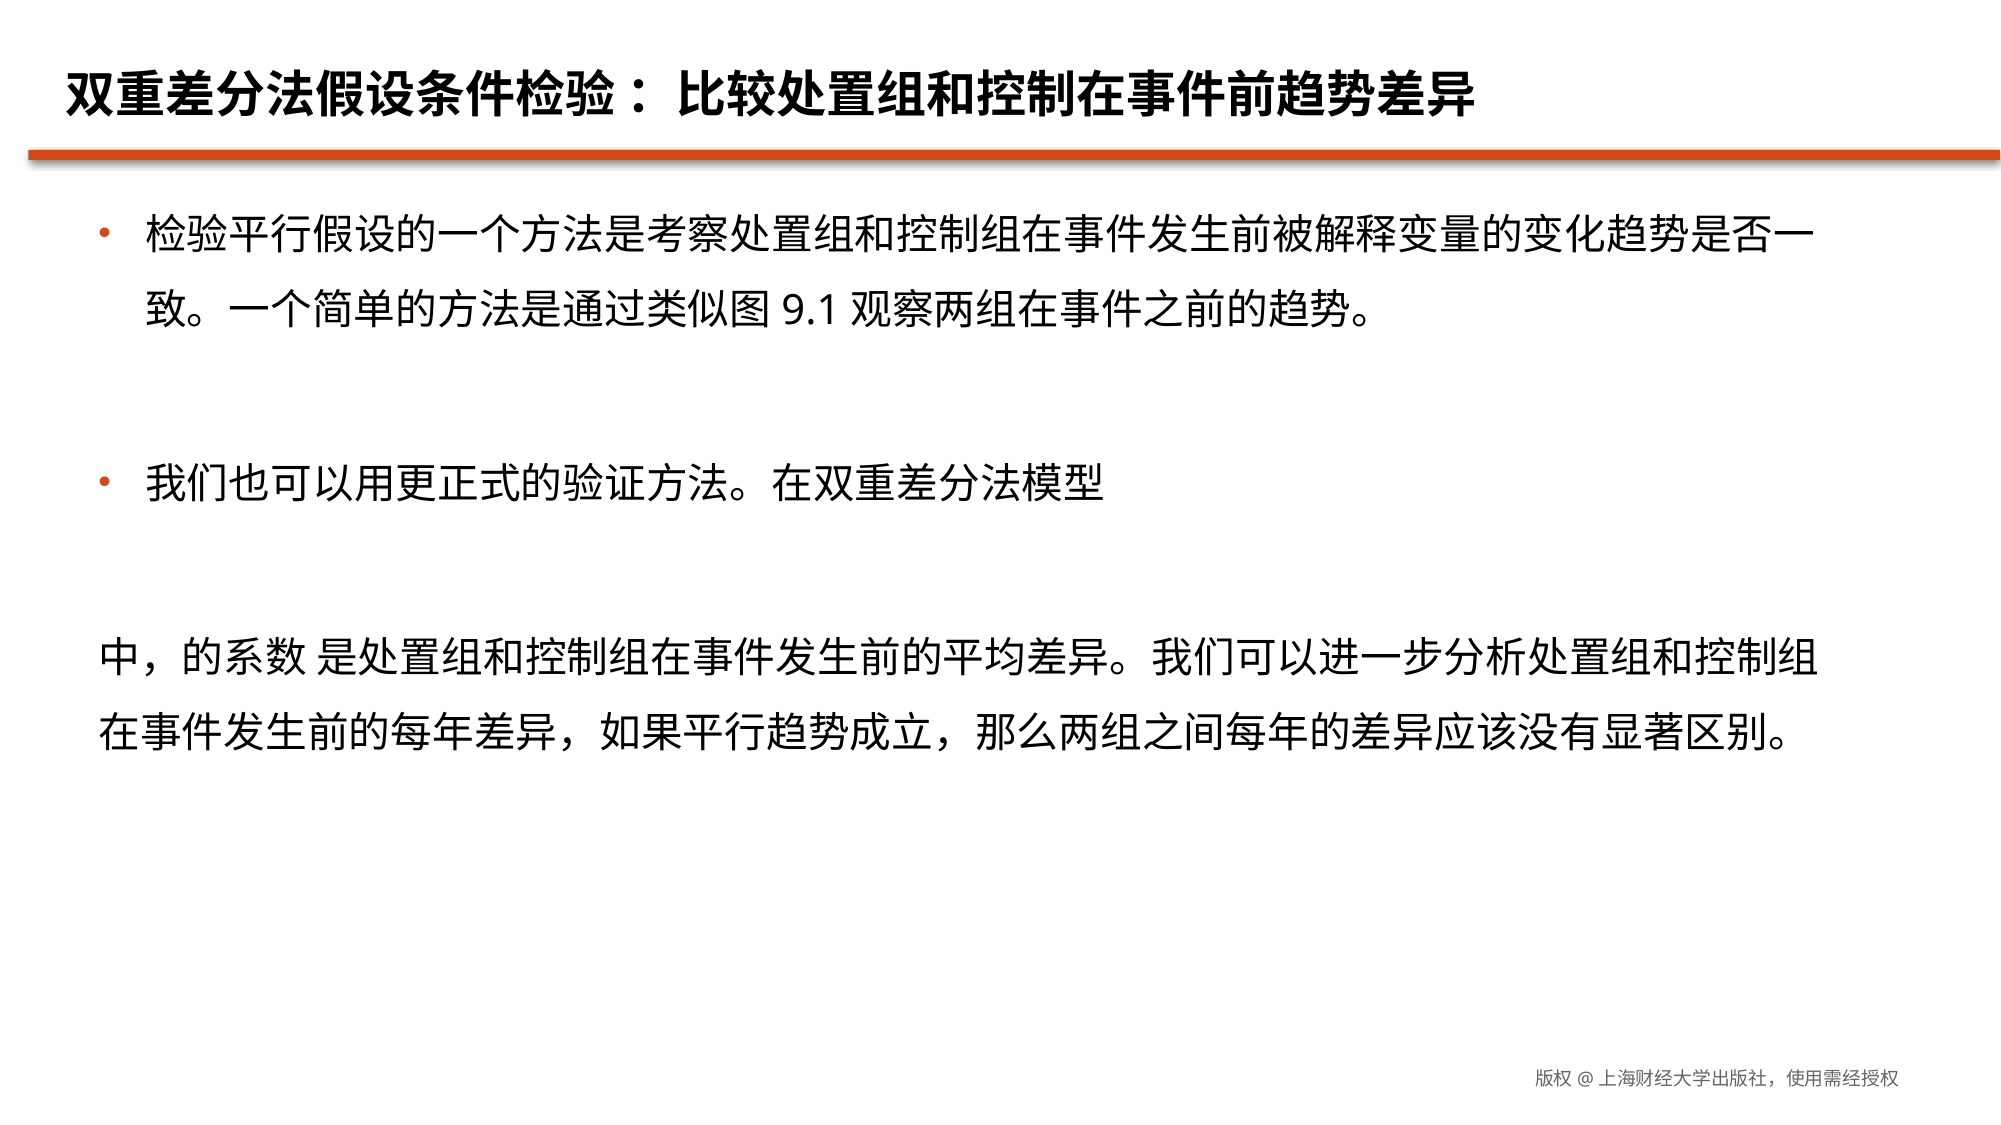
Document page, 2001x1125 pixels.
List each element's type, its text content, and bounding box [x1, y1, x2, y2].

footer 版权@上海财经大学出版社，使用需经授权 [1483, 1046, 1950, 1109]
title 双重差分法假设条件检验 ：比较处置组和控制在事件前趋势差异 [50, 50, 1825, 138]
